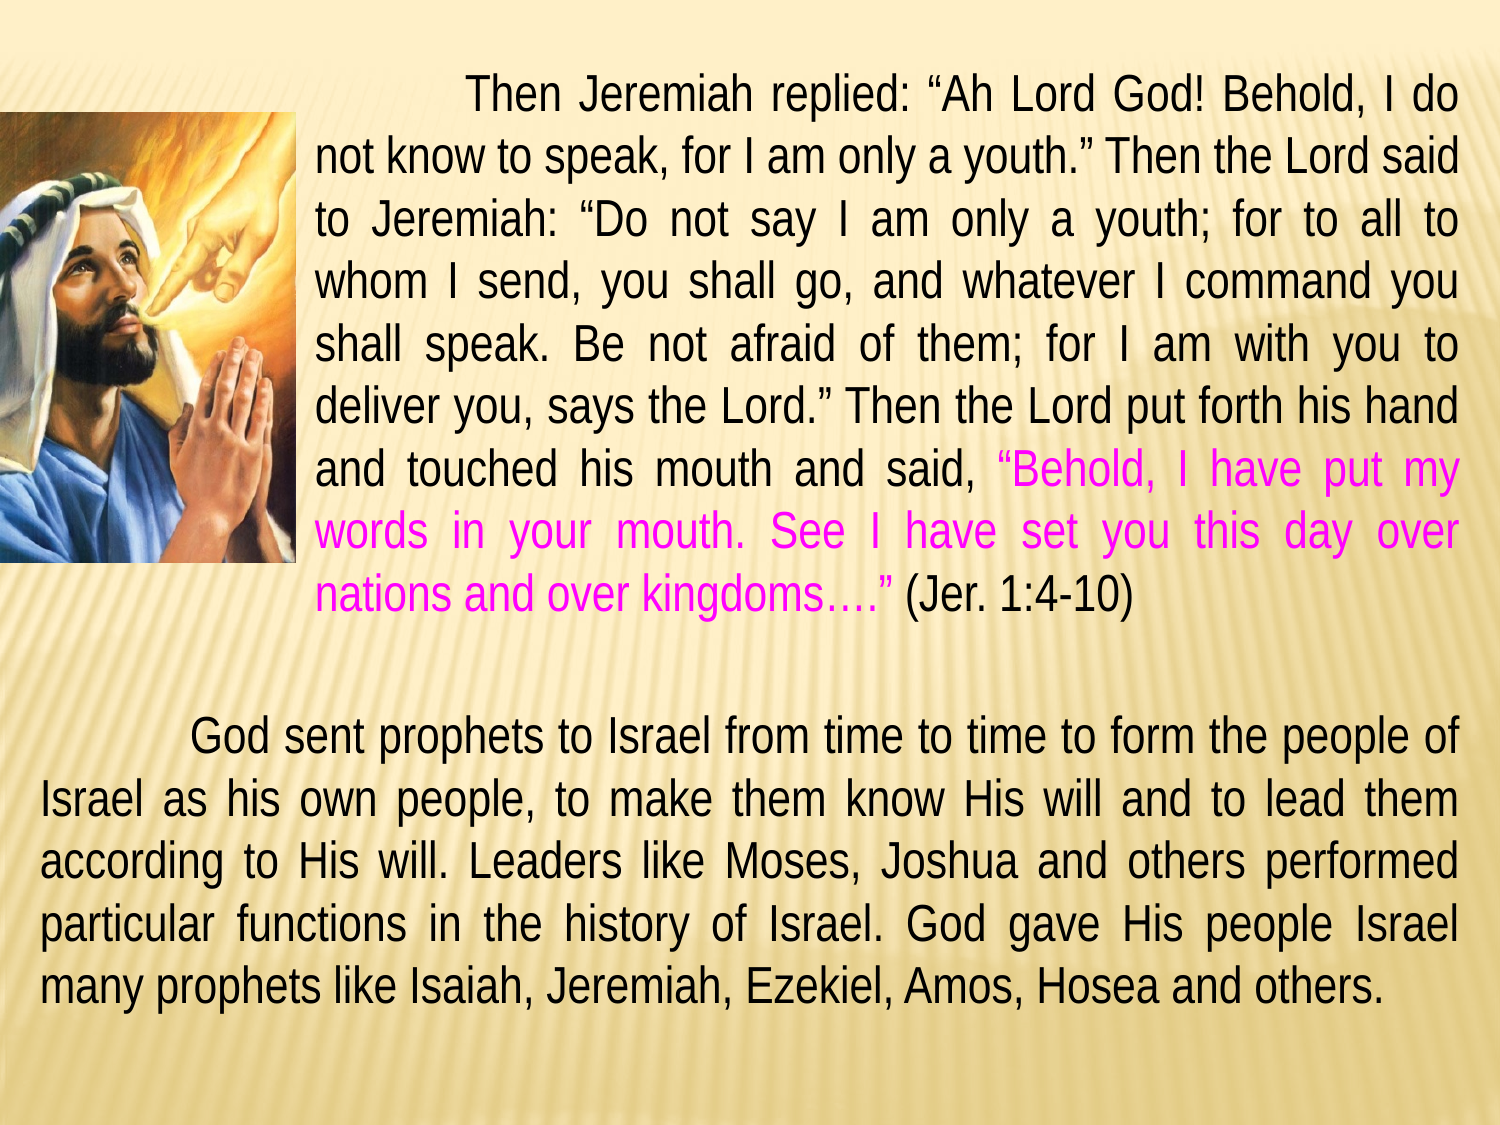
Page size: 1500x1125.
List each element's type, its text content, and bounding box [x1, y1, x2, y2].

text_box God sent prophets to Israel from time to time to form the people of Israel as his own people, to make them know His will and to lead them according to His will. Leaders like Moses, Joshua and others performed particular functions in the history of Israel. God gave His people Israel many prophets like Isaiah, Jeremiah, Ezekiel, Amos, Hosea and others. [24, 694, 1475, 1022]
picture [0, 112, 297, 563]
text_box Then Jeremiah replied: “Ah Lord God! Behold, I do not know to speak, for I am only a youth.” Then the Lord said to Jeremiah: “Do not say I am only a youth; for to all to whom I send, you shall go, and whatever I command you shall speak. Be not afraid of them; for I am with you to deliver you, says the Lord.” Then the Lord put forth his hand and touched his mouth and said, “Behold, I have put my words in your mouth. See I have set you this day over nations and over kingdoms….” (Jer. 1:4-10) [300, 52, 1475, 630]
